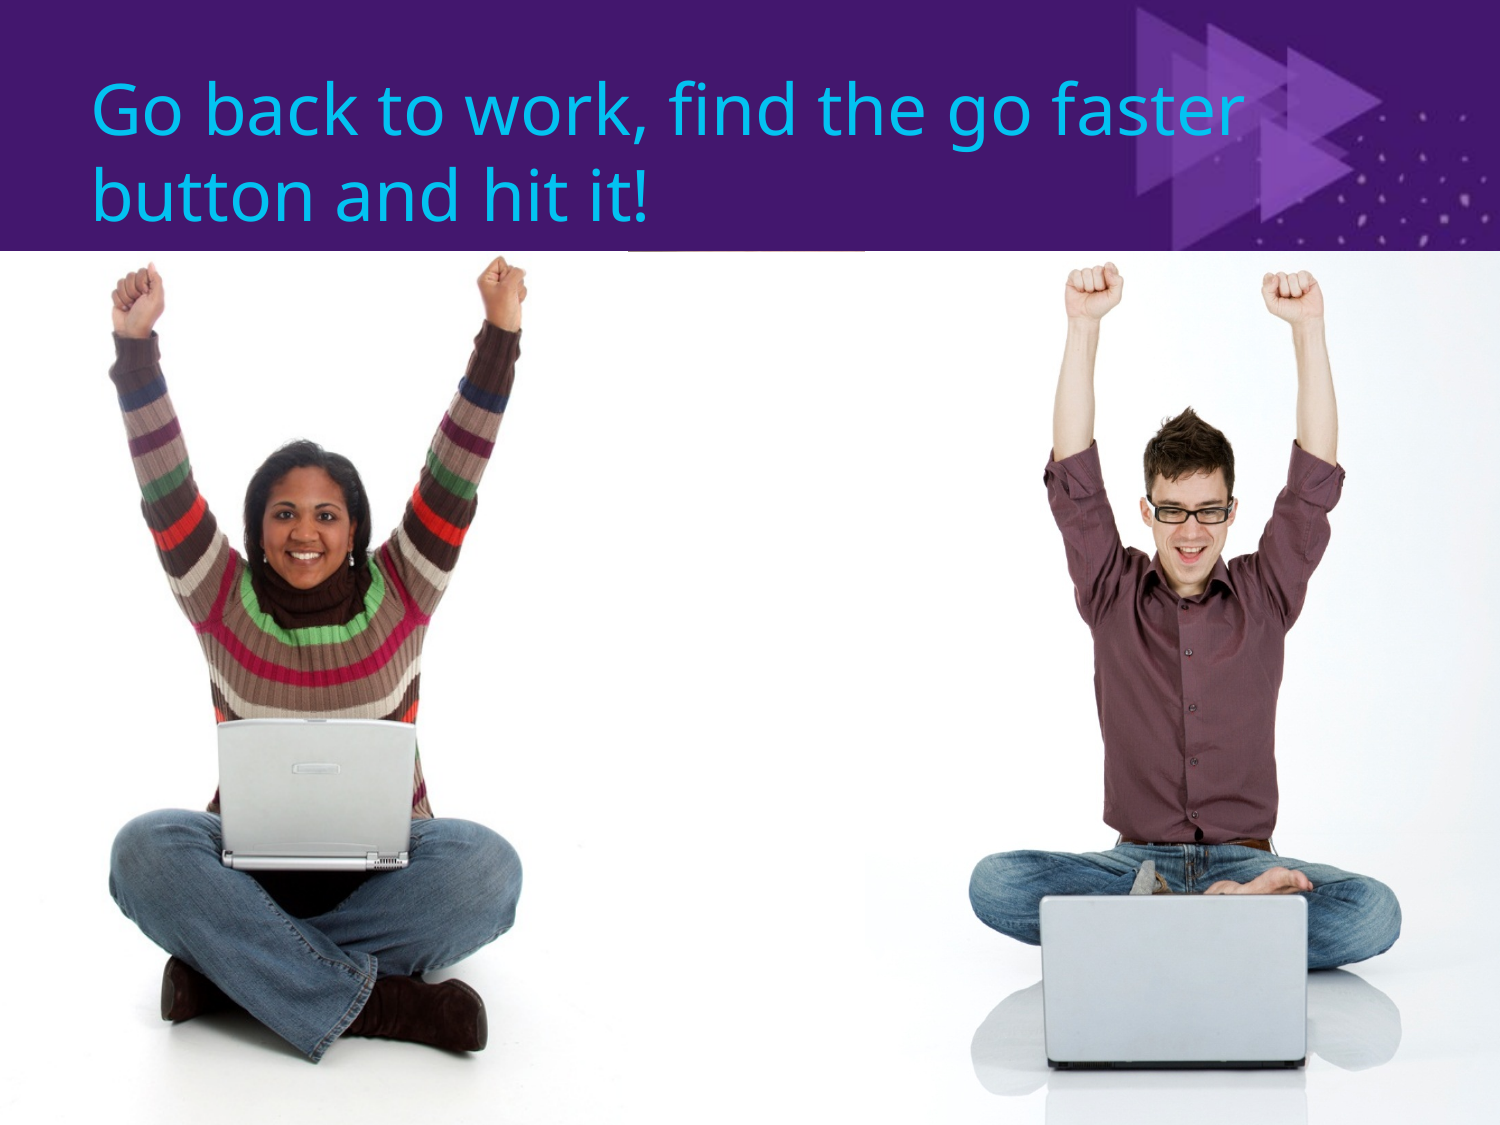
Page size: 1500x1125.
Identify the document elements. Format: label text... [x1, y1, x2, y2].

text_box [0, 251, 1500, 1125]
title Go back to work, find the go faster button and hit it! [75, 56, 1425, 244]
picture [0, 0, 1500, 251]
